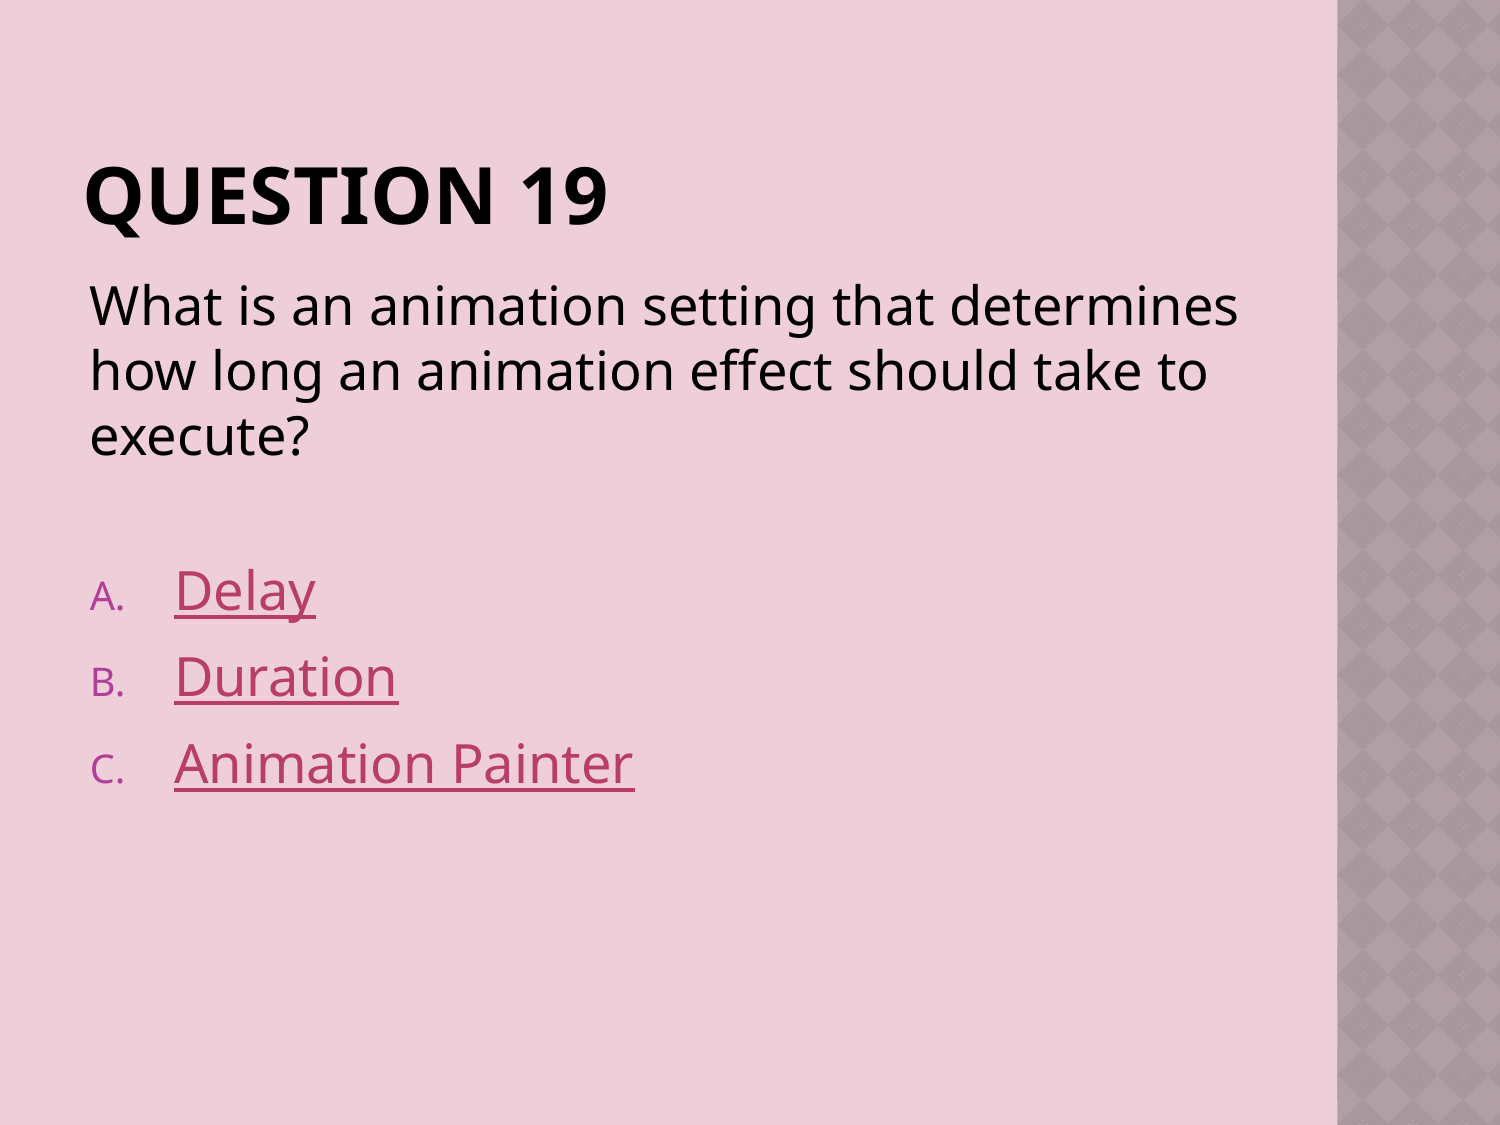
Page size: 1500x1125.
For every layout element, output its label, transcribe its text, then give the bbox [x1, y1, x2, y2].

title Question 19 [75, 52, 1263, 240]
list What is an animation setting that determines how long an animation effect should take to execute? Delay Duration Animation Painter [75, 264, 1263, 1059]
